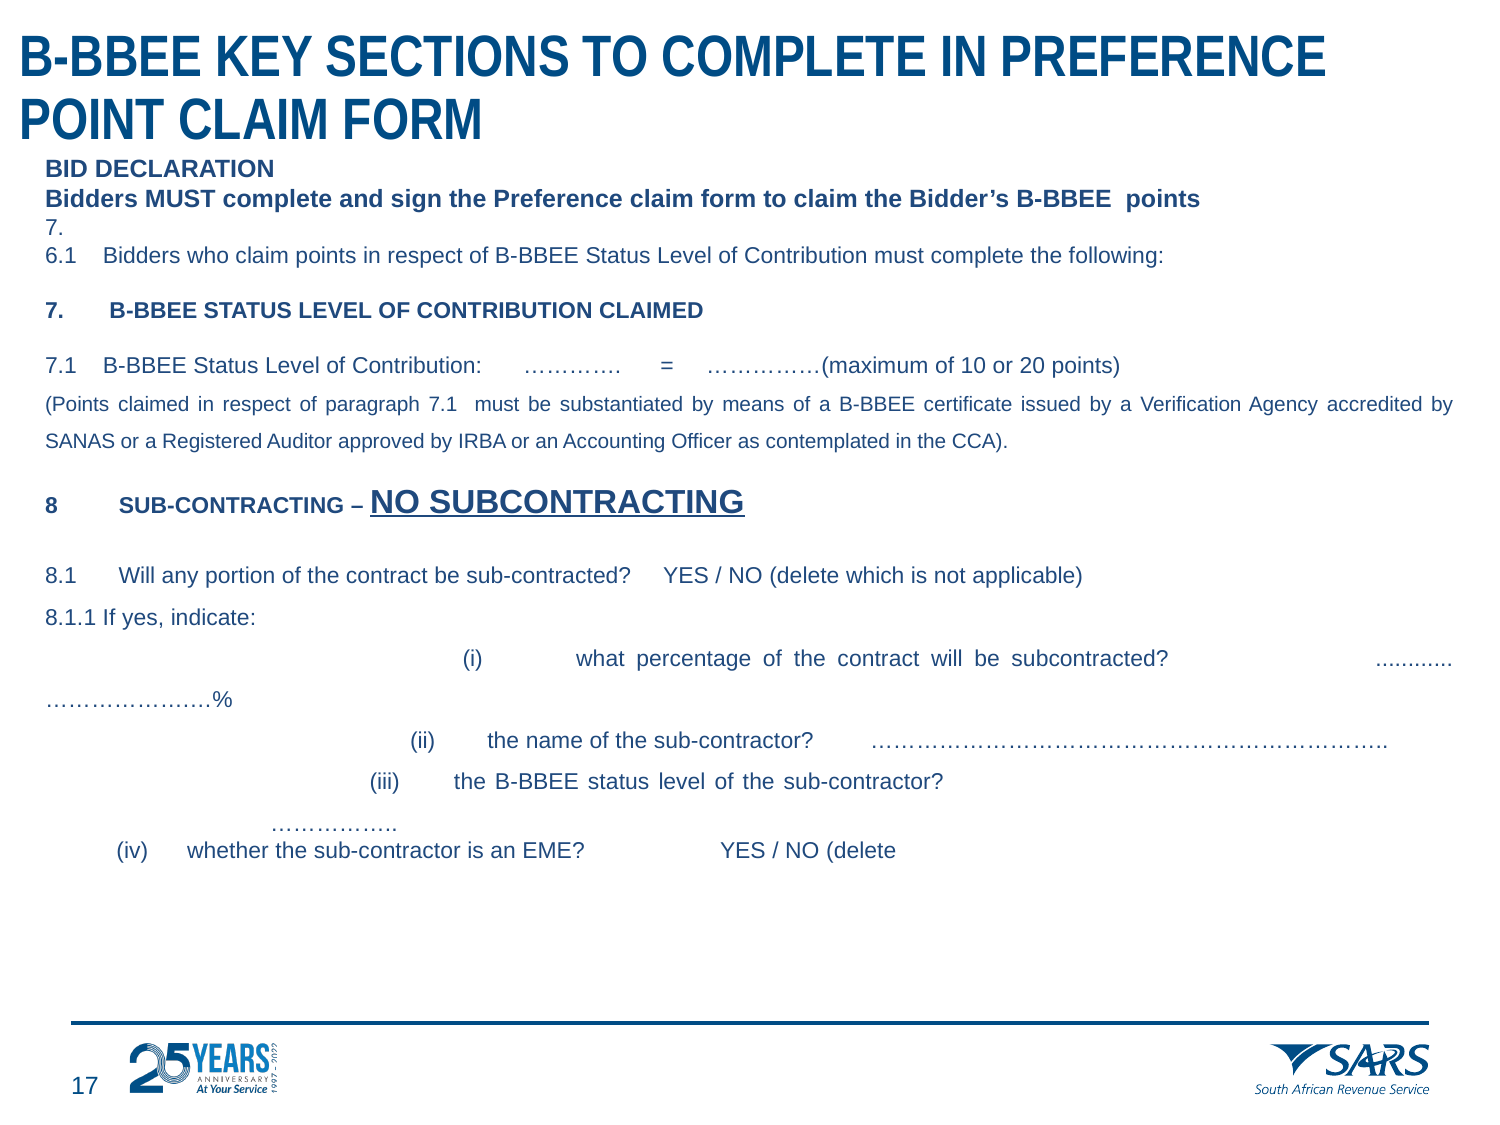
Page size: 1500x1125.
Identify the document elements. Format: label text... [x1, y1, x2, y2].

text_box B-BBEE KEY SECTIONS TO COMPLETE IN PREFERENCE POINT CLAIM FORM [0, 19, 1500, 90]
text_box BID DECLARATION Bidders MUST complete and sign the Preference claim form to claim the Bidder’s B-BBEE points 6.1 Bidders who claim points in respect of B-BBEE Status Level of Contribution must complete the following: 7. B-BBEE STATUS LEVEL OF CONTRIBUTION CLAIMED 7.1 B-BBEE Status Level of Contribution: …………. = ……………(maximum of 10 or 20 points) (Points claimed in respect of paragraph 7.1 must be substantiated by means of a B-BBEE certificate issued by a Verification Agency accredited by SANAS or a Registered Auditor approved by IRBA or an Accounting Officer as contemplated in the CCA). 8 SUB-CONTRACTING – NO SUBCONTRACTING 8.1 Will any portion of the contract be sub-contracted? YES / NO (delete which is not applicable) 8.1.1 If yes, indicate: (i) what percentage of the contract will be subcontracted? ............……………….…% (ii) the name of the sub-contractor? ………………………………………………………….. (iii) the B-BBEE status level of the sub-contractor? …………….. (iv) whether the sub-contractor is an EME? YES / NO (delete [30, 145, 1469, 871]
slide_number 16 [56, 1054, 394, 1115]
